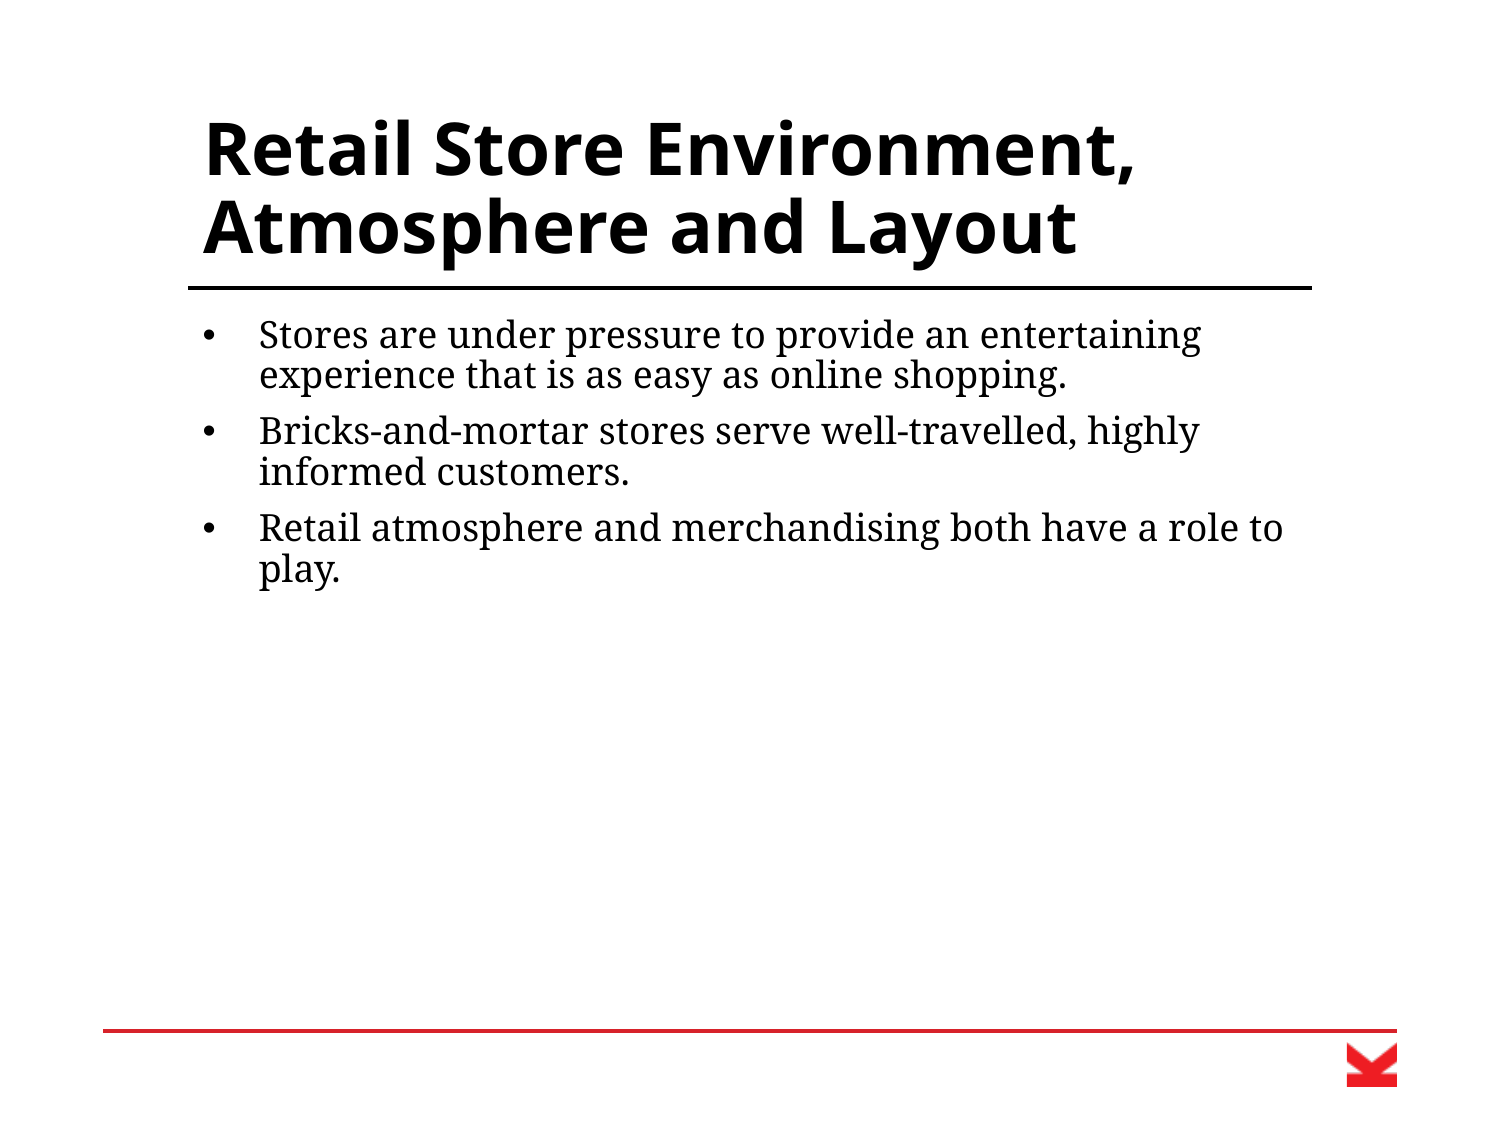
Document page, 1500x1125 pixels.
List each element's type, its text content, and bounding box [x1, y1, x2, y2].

title Retail Store Environment, Atmosphere and Layout [188, 59, 1312, 278]
subtitle Stores are under pressure to provide an entertaining experience that is as easy as online shopping. Bricks-and-mortar stores serve well-travelled, highly informed customers. Retail atmosphere and merchandising both have a role to play. [187, 308, 1313, 863]
